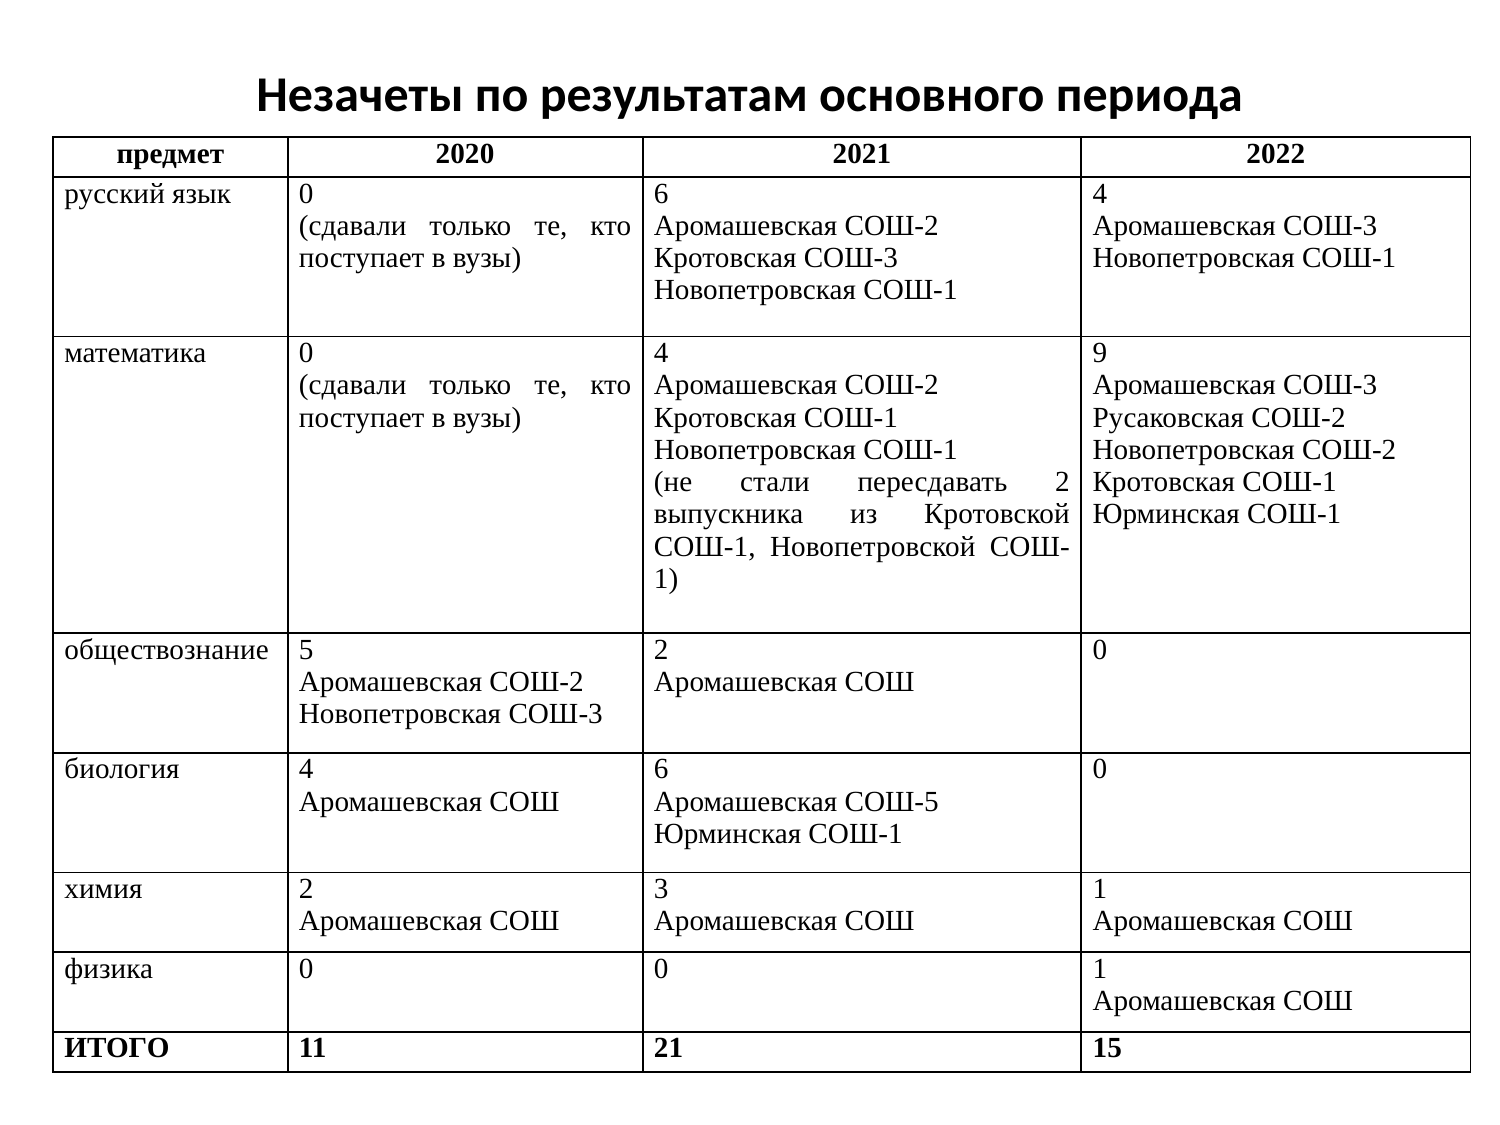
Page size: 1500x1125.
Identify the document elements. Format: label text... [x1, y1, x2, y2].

table_header предмет [54, 138, 287, 176]
table_cell 1 Аромашевская СОШ [1082, 873, 1470, 951]
table_cell 0 [1082, 754, 1470, 872]
table_cell 6 Аромашевская СОШ-2 Кротовская СОШ-3 Новопетровская СОШ-1 [644, 178, 1080, 336]
table_cell биология [54, 754, 287, 872]
table_cell 4 Аромашевская СОШ-3 Новопетровская СОШ-1 [1082, 178, 1470, 336]
table_cell 0 [289, 953, 642, 1031]
table_header 2020 [289, 138, 642, 176]
table_cell 0 [1082, 634, 1470, 752]
title Незачеты по результатам основного периода [75, 45, 1425, 136]
table_header 2022 [1082, 138, 1470, 176]
table_cell русский язык [54, 178, 287, 336]
table_cell химия [54, 873, 287, 951]
table_header 2021 [644, 138, 1080, 176]
table_cell 0 (сдавали только те, кто поступает в вузы) [289, 178, 642, 336]
table_cell 2 Аромашевская СОШ [644, 634, 1080, 752]
table_cell 1 Аромашевская СОШ [1082, 953, 1470, 1031]
table_cell ИТОГО [54, 1033, 287, 1071]
table_cell 0 [644, 953, 1080, 1031]
table_cell 5 Аромашевская СОШ-2 Новопетровская СОШ-3 [289, 634, 642, 752]
table_cell 0 (сдавали только те, кто поступает в вузы) [289, 337, 642, 632]
table_cell 21 [644, 1033, 1080, 1071]
table_cell 4 Аромашевская СОШ-2 Кротовская СОШ-1 Новопетровская СОШ-1 (не стали пересдавать 2 выпускника из Кротовской СОШ-1, Новопетровской СОШ-1) [644, 337, 1080, 632]
table_cell 4 Аромашевская СОШ [289, 754, 642, 872]
table_cell 15 [1082, 1033, 1470, 1071]
table_cell обществознание [54, 634, 287, 752]
table_cell 11 [289, 1033, 642, 1071]
table_cell 3 Аромашевская СОШ [644, 873, 1080, 951]
table_cell 9 Аромашевская СОШ-3 Русаковская СОШ-2 Новопетровская СОШ-2 Кротовская СОШ-1 Юрминская СОШ-1 [1082, 337, 1470, 632]
table_cell 6 Аромашевская СОШ-5 Юрминская СОШ-1 [644, 754, 1080, 872]
table_cell 2 Аромашевская СОШ [289, 873, 642, 951]
table_cell математика [54, 337, 287, 632]
table_cell физика [54, 953, 287, 1031]
